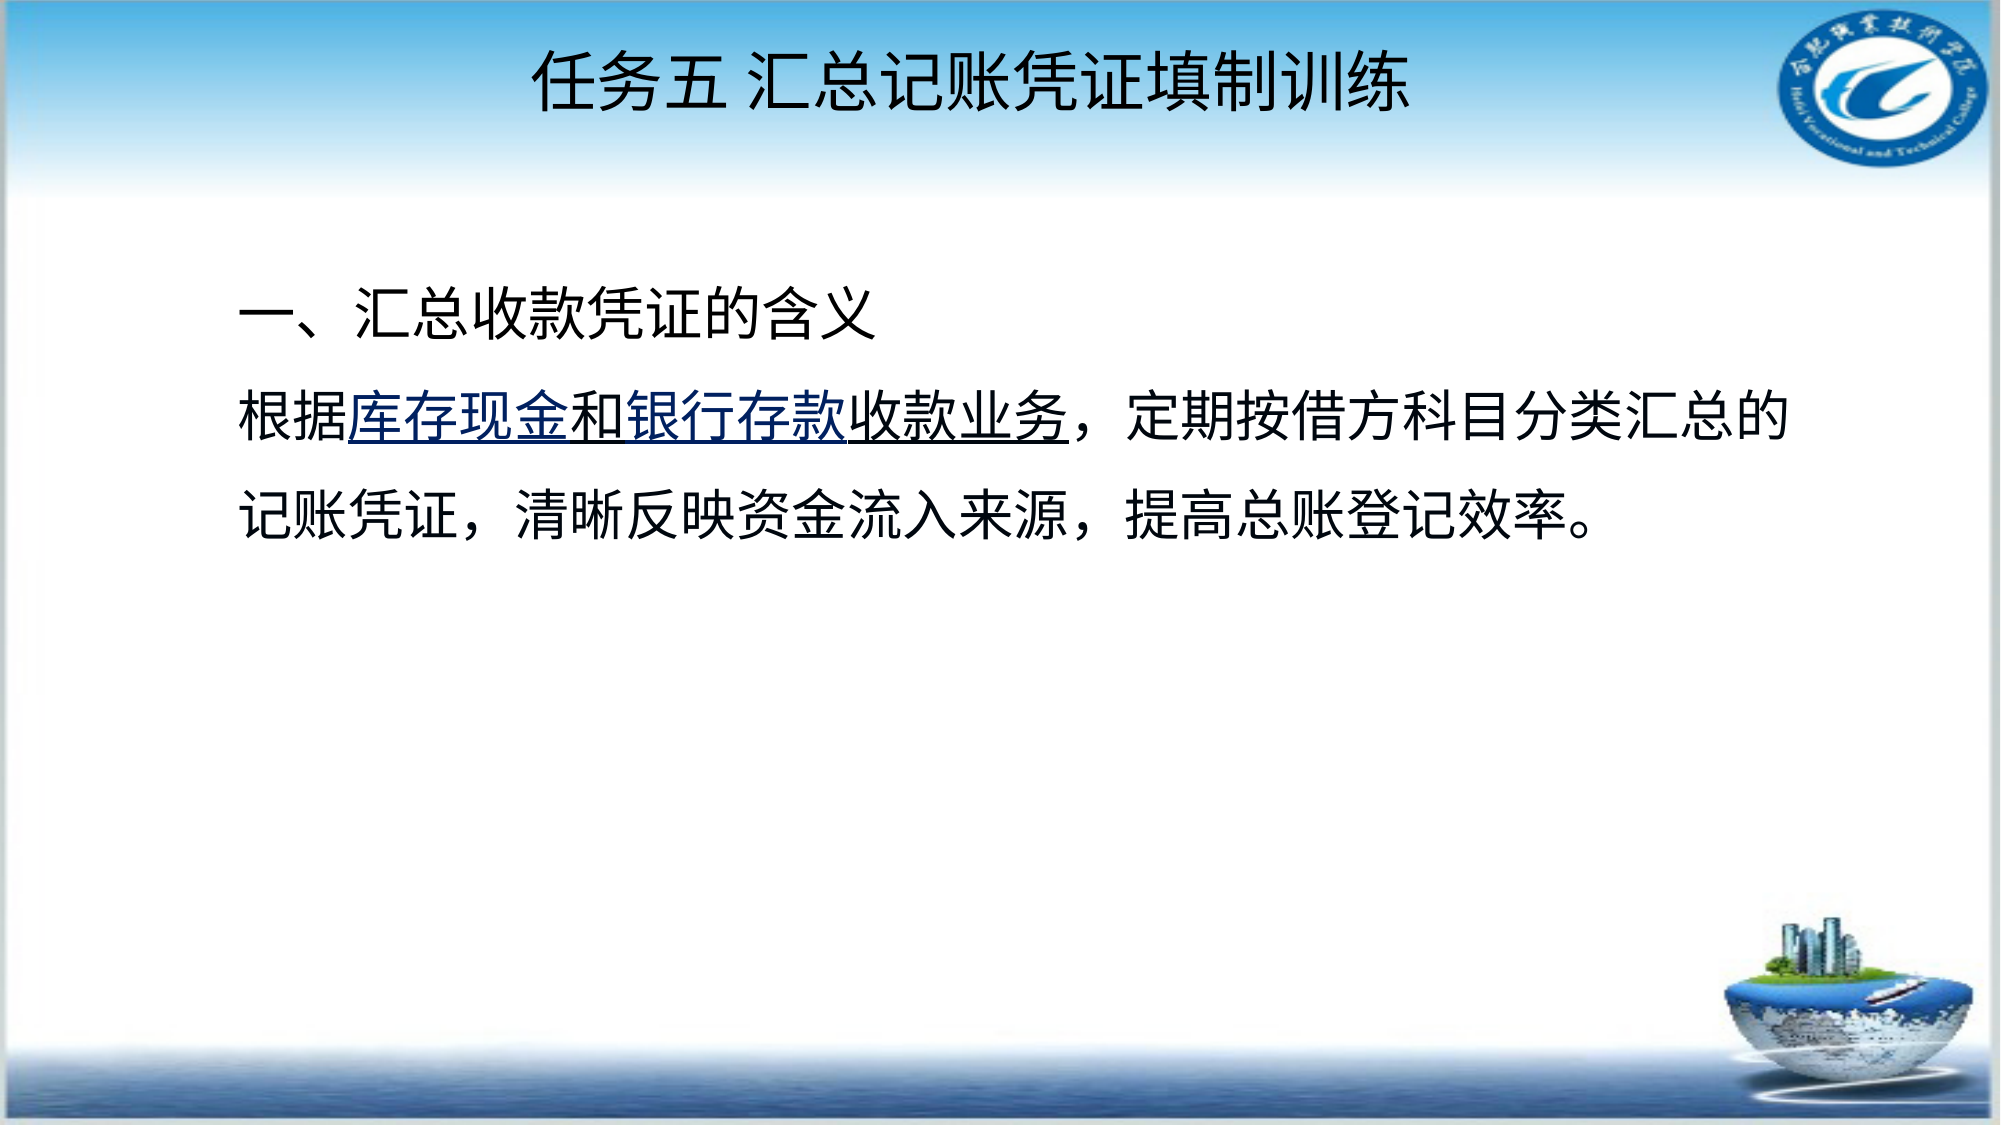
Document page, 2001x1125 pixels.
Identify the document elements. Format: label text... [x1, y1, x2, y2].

picture [0, 0, 2001, 1125]
title 任务五 汇总记账凭证填制训练 [296, 59, 1647, 180]
list 一、汇总收款凭证的含义 根据库存现金和银行存款收款业务，定期按借方科目分类汇总的记账凭证，清晰反映资金流入来源，提高总账登记效率。 [221, 234, 1824, 943]
